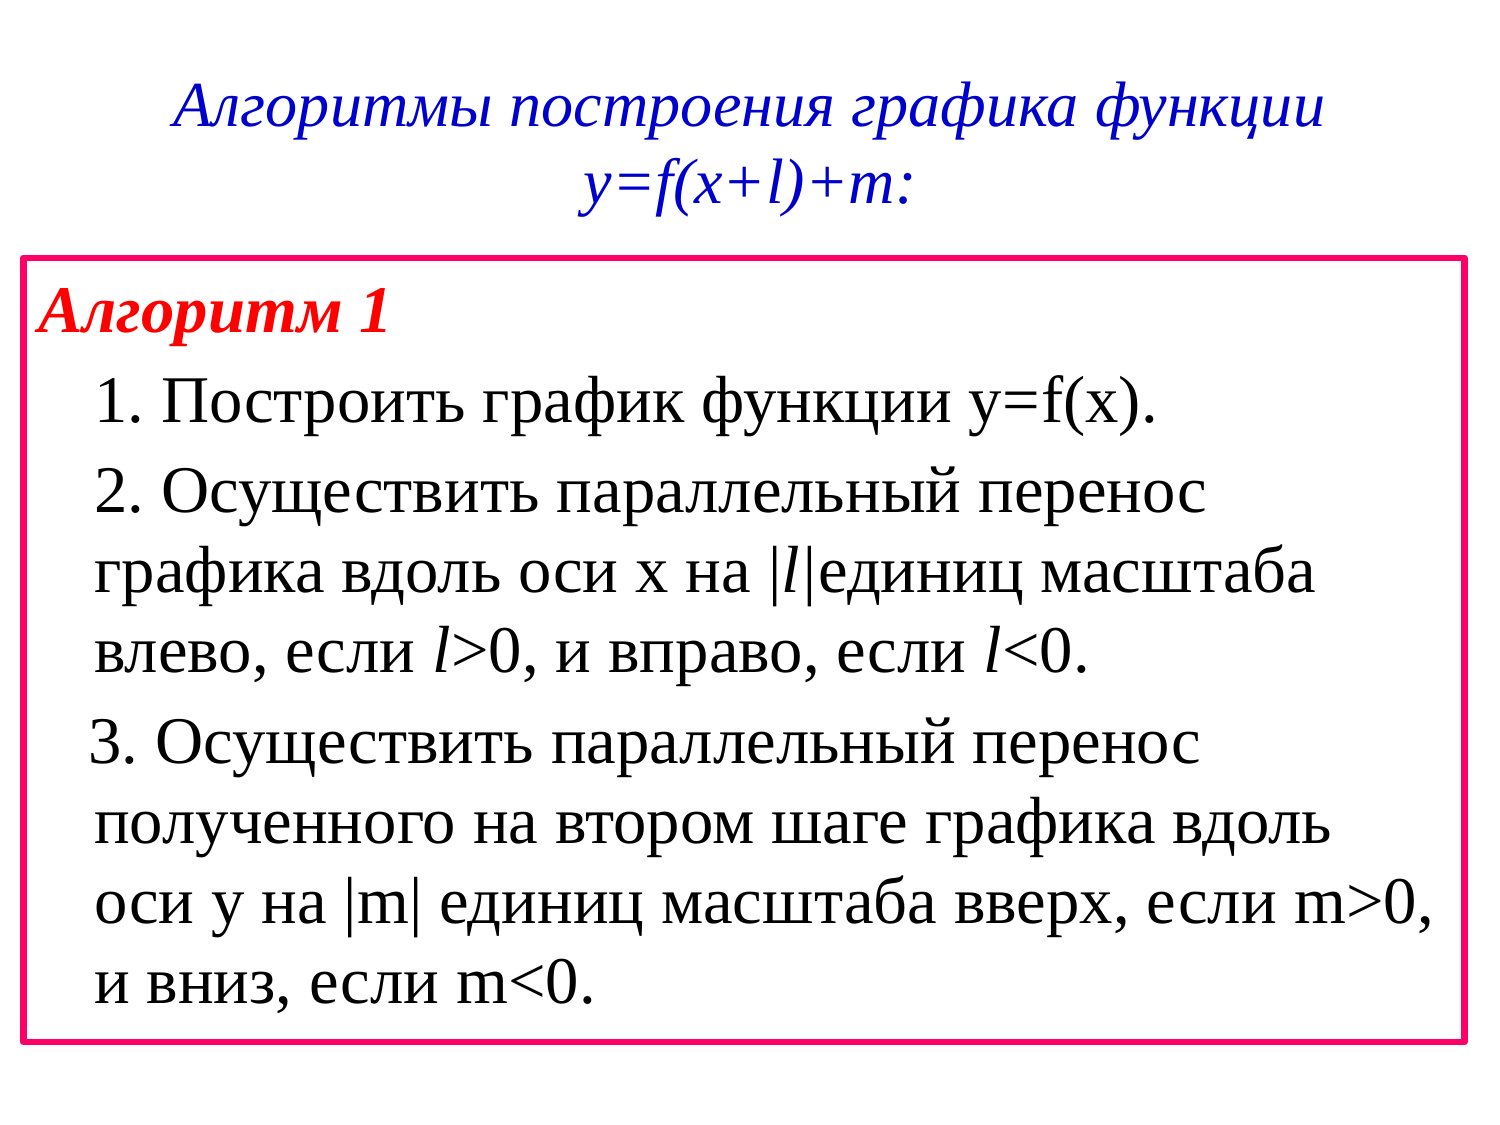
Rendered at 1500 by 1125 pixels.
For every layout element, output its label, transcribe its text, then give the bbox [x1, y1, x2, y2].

title Алгоритмы построения графика функции y=f(x+l)+m: [75, 53, 1426, 225]
list Алгоритм 1 1. Построить график функции у=f(x). 2. Осуществить параллельный перенос графика вдоль оси х на |l|единиц масштаба влево, если l>0, и вправо, если l<0. 3. Осуществить параллельный перенос полученного на втором шаге графика вдоль оси у на |m| единиц масштаба вверх, если m>0, и вниз, если m<0. [23, 257, 1465, 1043]
